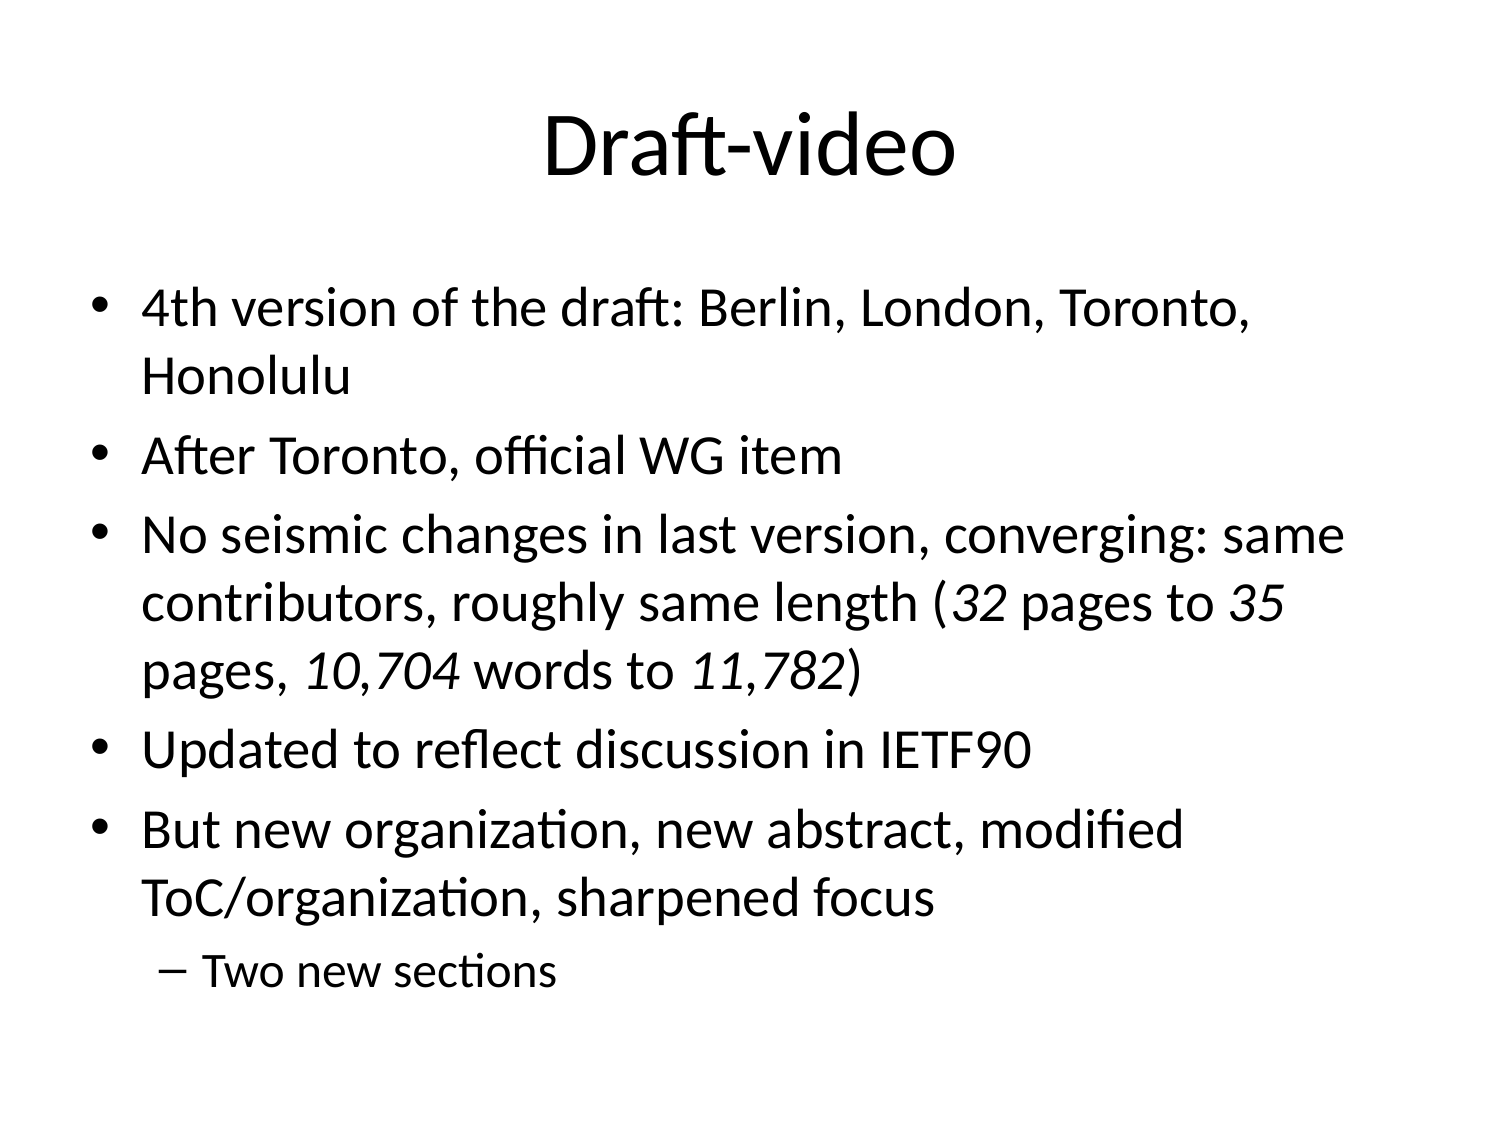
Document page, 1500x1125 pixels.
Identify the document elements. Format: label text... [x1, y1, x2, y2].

title Draft-video [75, 45, 1425, 233]
list 4th version of the draft: Berlin, London, Toronto, Honolulu After Toronto, official WG item No seismic changes in last version, converging: same contributors, roughly same length (32 pages to 35 pages, 10,704 words to 11,782) Updated to reflect discussion in IETF90 But new organization, new abstract, modified ToC/organization, sharpened focus Two new sections [75, 262, 1425, 1005]
